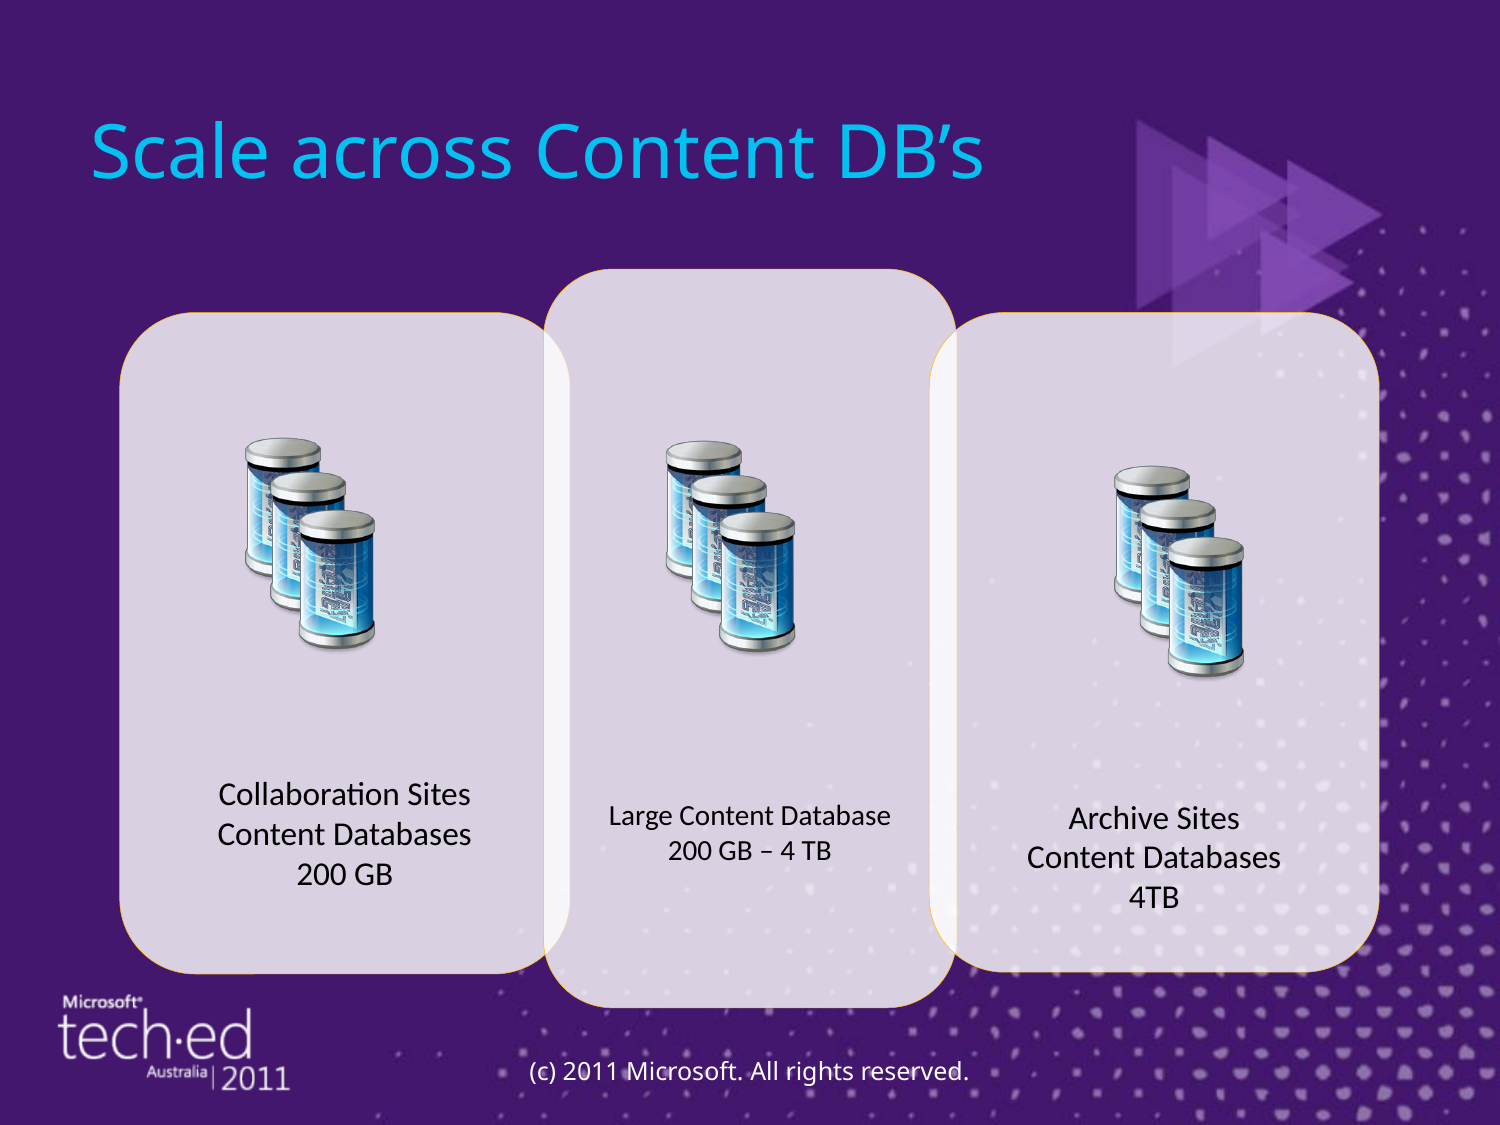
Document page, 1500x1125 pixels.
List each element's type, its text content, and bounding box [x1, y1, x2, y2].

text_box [543, 268, 957, 1009]
title Scale across Content DB’s [75, 54, 1425, 243]
footer (c) 2011 Microsoft. All rights reserved. [512, 1042, 988, 1103]
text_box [928, 312, 1380, 973]
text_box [119, 312, 538, 975]
picture [0, 0, 1500, 1125]
